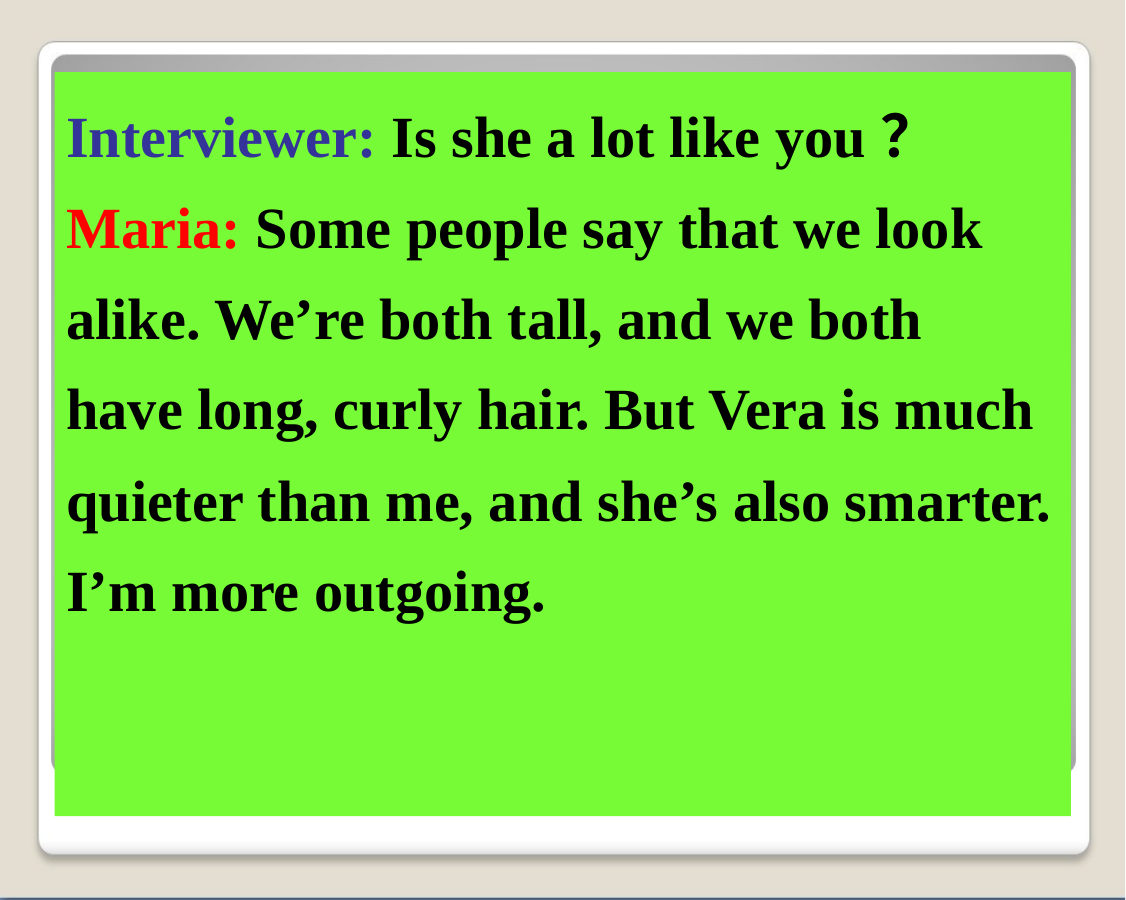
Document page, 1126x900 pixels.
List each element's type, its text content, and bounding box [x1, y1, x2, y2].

picture [0, 0, 1126, 900]
list Interviewer: Is she a lot like you？ Maria: Some people say that we look alike. We’re both tall, and we both have long, curly hair. But Vera is much quieter than me, and she’s also smarter. I’m more outgoing. [54, 72, 1071, 817]
